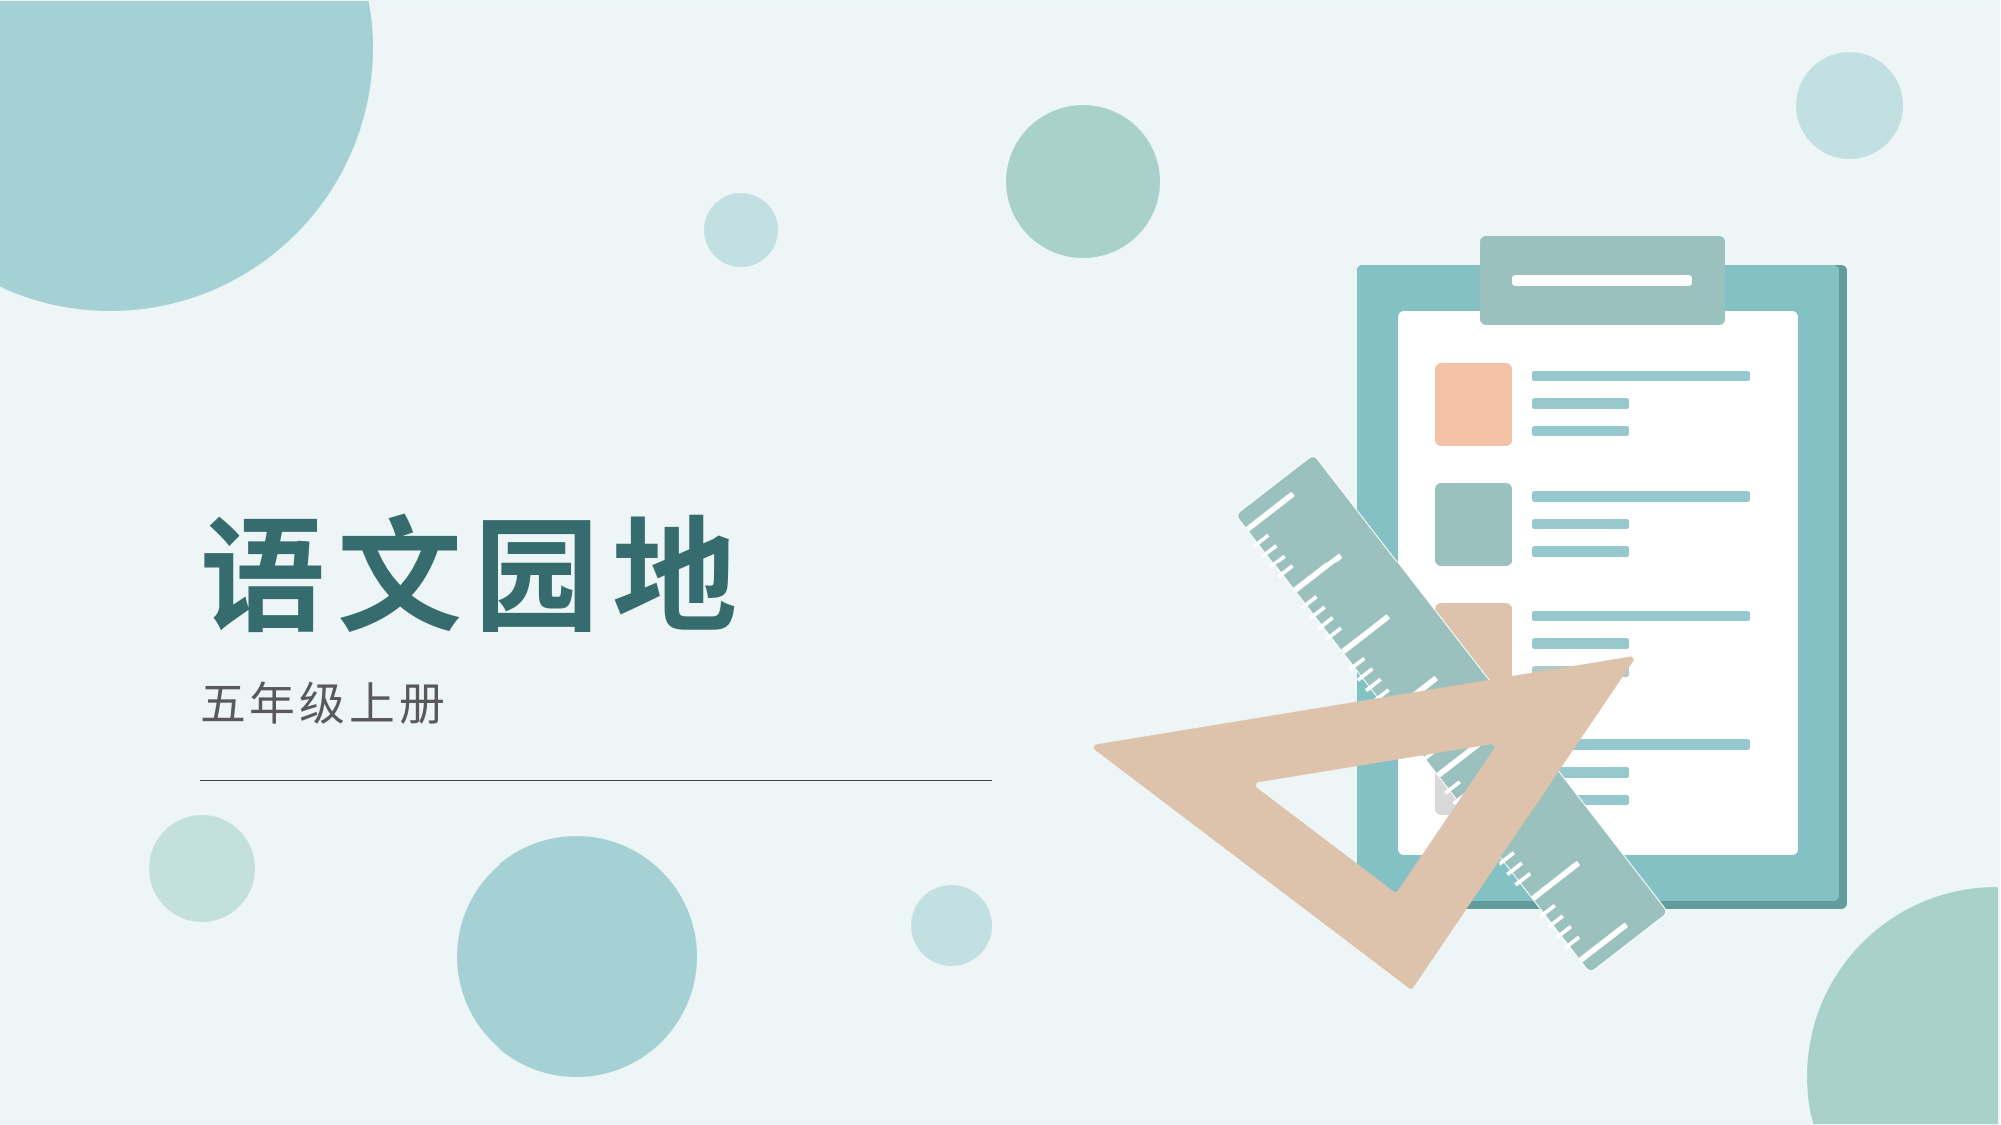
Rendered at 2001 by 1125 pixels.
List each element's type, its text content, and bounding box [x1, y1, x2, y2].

text_box 五年级上册 [199, 675, 992, 736]
text_box 语文园地 [199, 343, 992, 647]
picture [0, 1, 2000, 1124]
